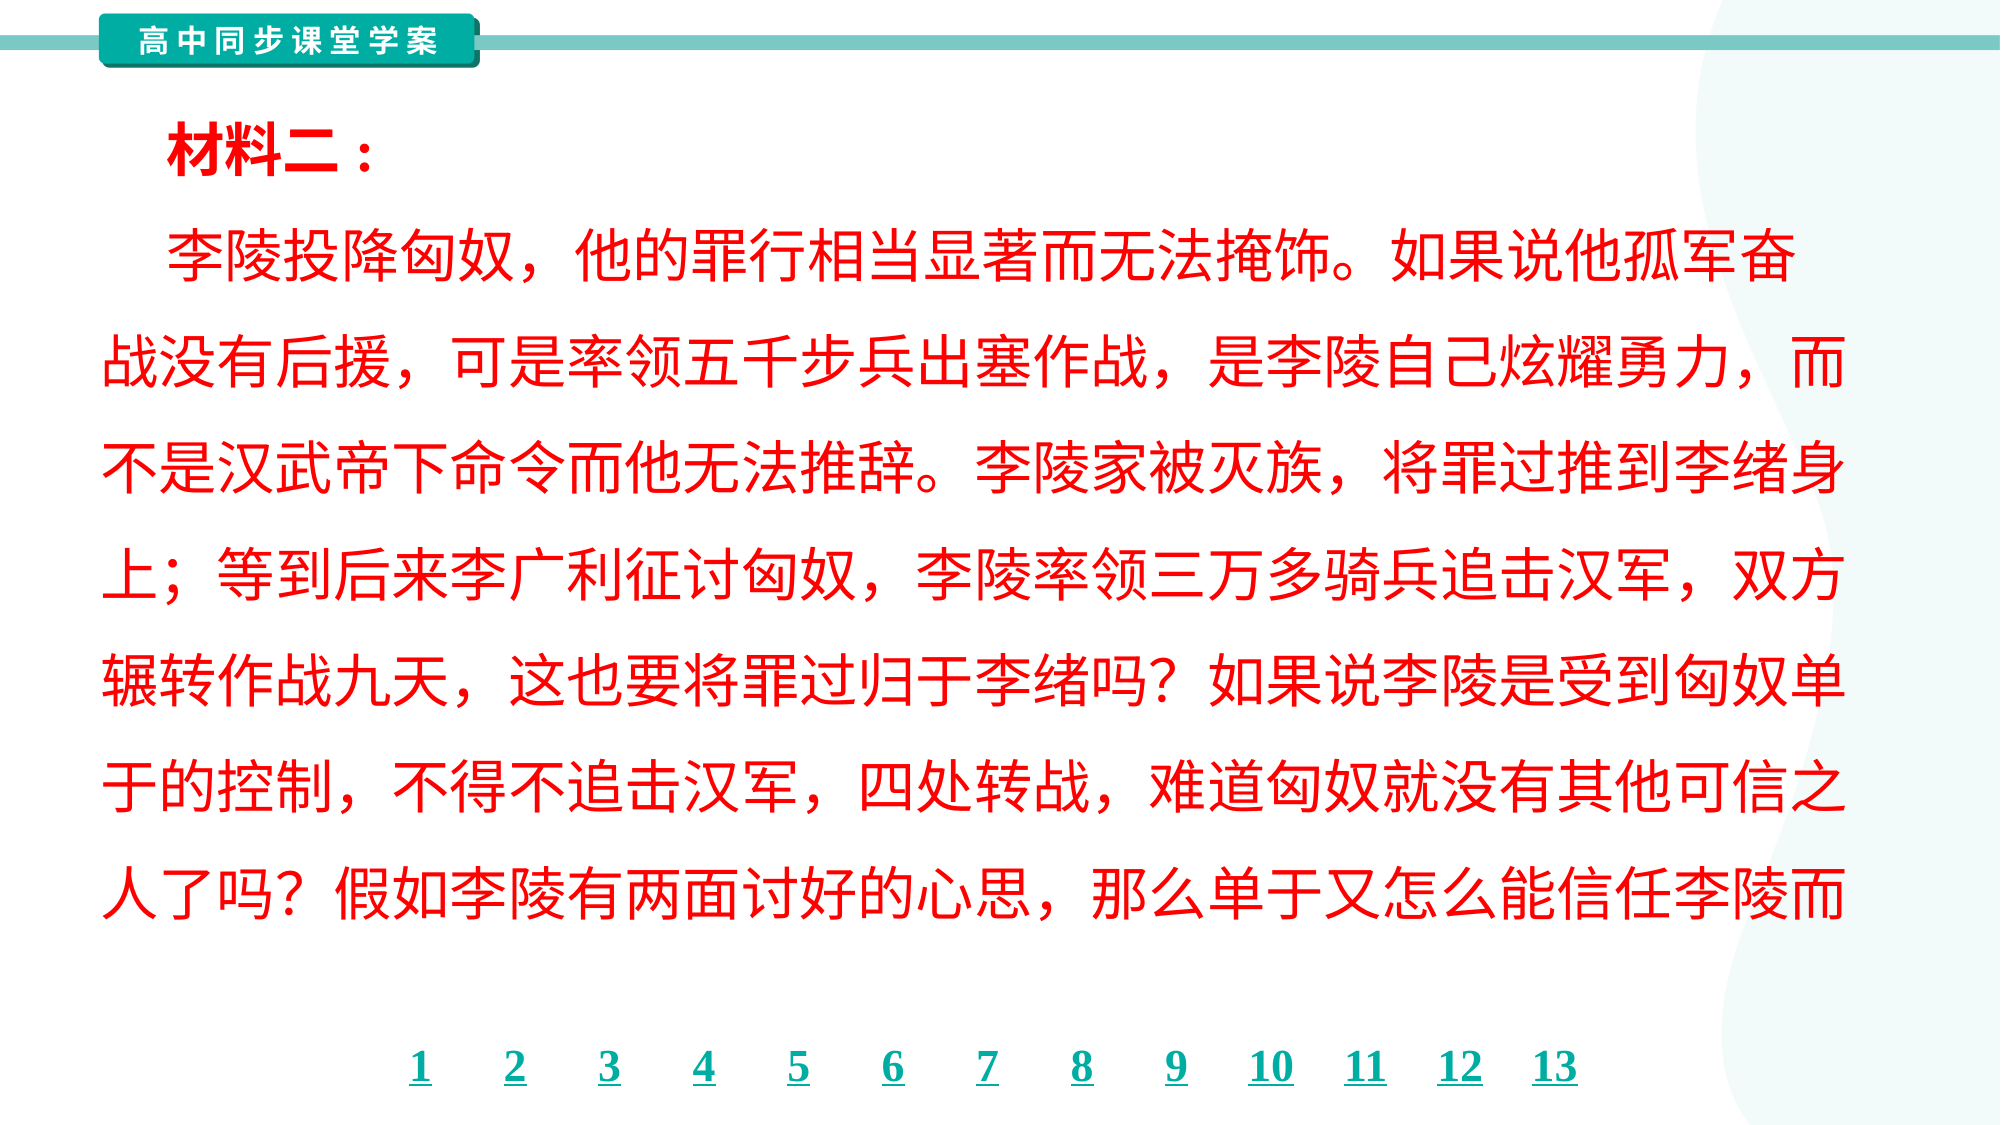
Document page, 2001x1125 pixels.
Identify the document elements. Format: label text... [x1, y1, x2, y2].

picture [0, 0, 2000, 1125]
text_box 材料二: 李陵投降匈奴，他的罪行相当显著而无法掩饰。如果说他孤军奋 战没有后援，可是率领五千步兵出塞作战，是李陵自己炫耀勇力，而 不是汉武帝下命令而他无法推辞。李陵家被灭族，将罪过推到李绪身 上；等到后来李广利征讨匈奴，李陵率领三万多骑兵追击汉军，双方 辗转作战九天，这也要将罪过归于李绪吗？如果说李陵是受到匈奴单 于的控制，不得不追击汉军，四处转战，难道匈奴就没有其他可信之 人了吗？假如李陵有两面讨好的心思，那么单于又怎么能信任李陵而 [100, 76, 1899, 927]
